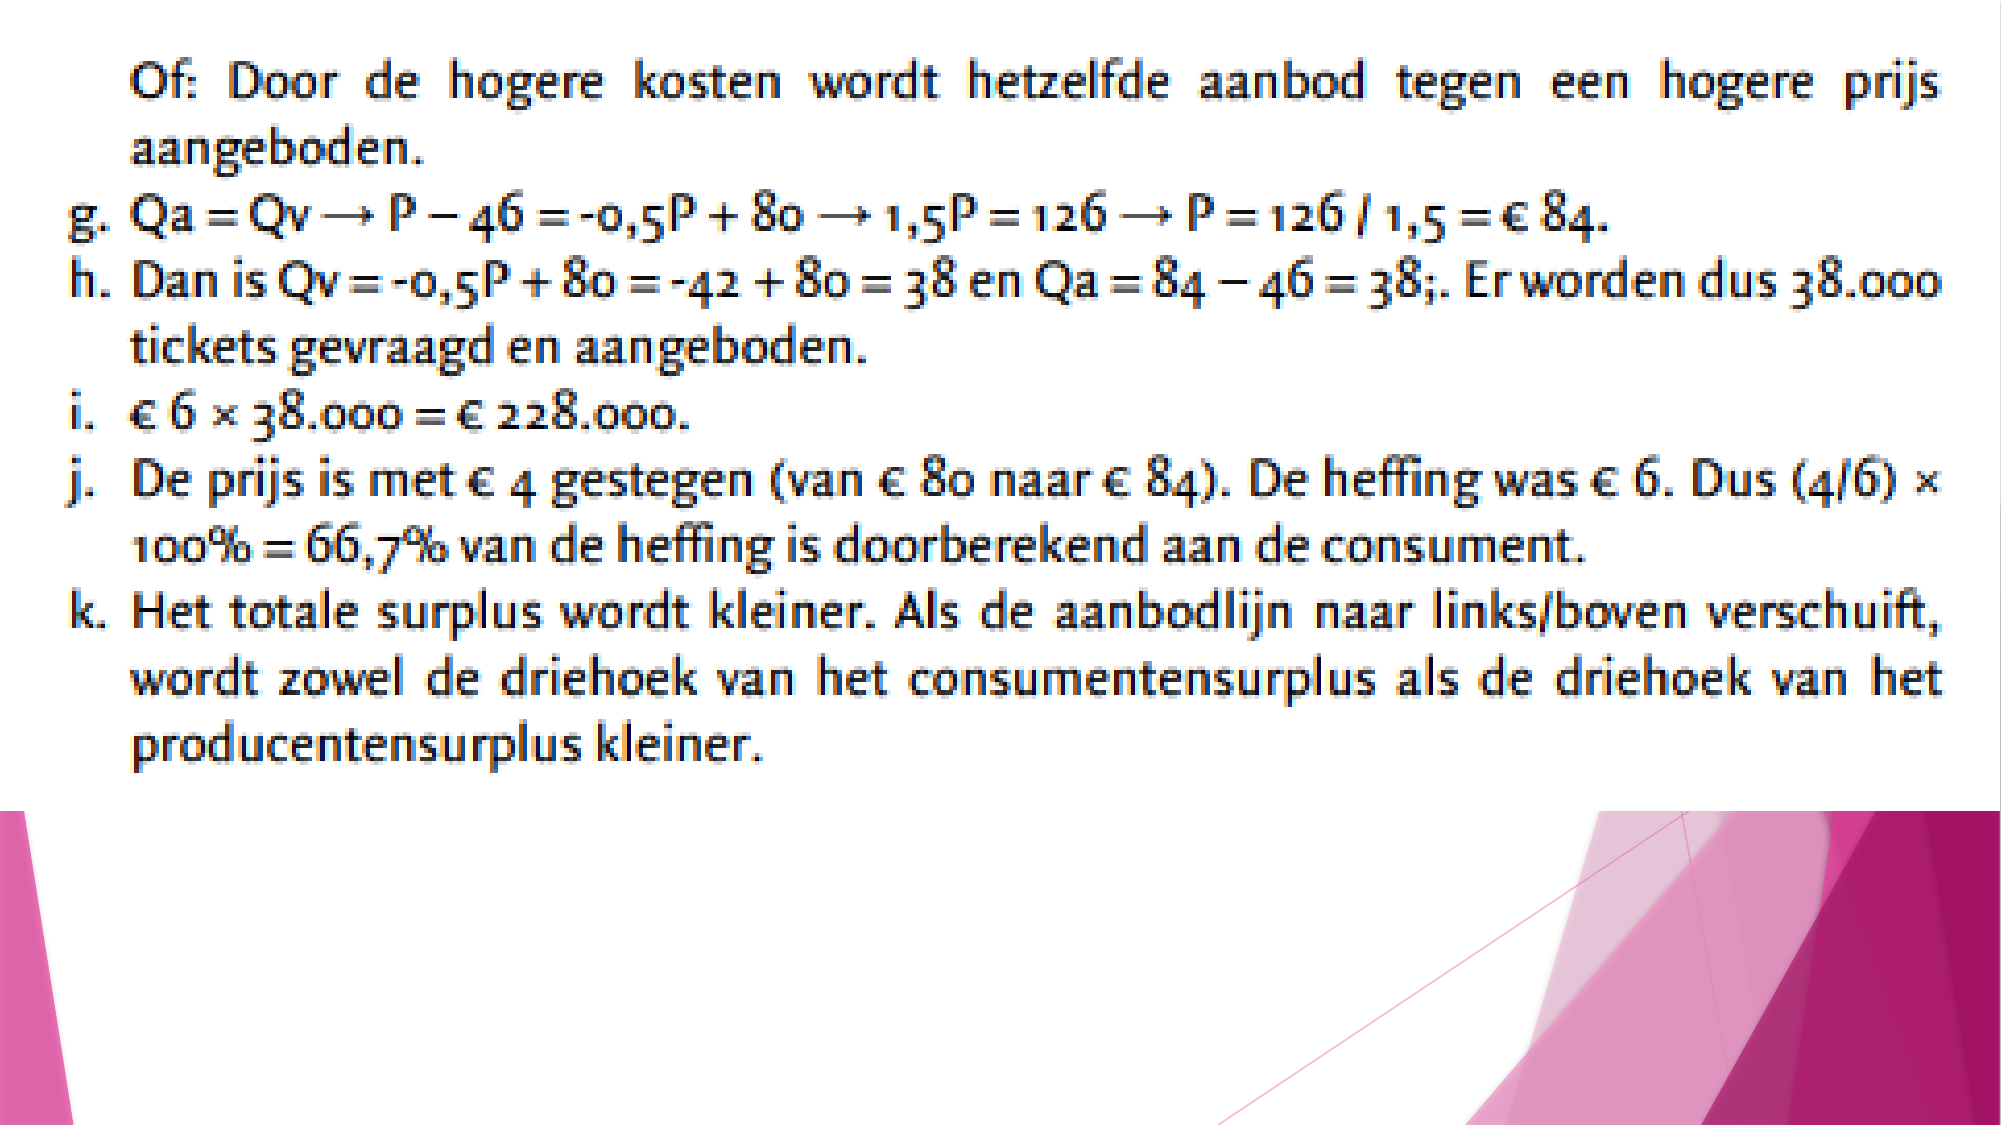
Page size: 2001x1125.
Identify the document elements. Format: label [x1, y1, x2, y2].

picture [0, 0, 2000, 812]
